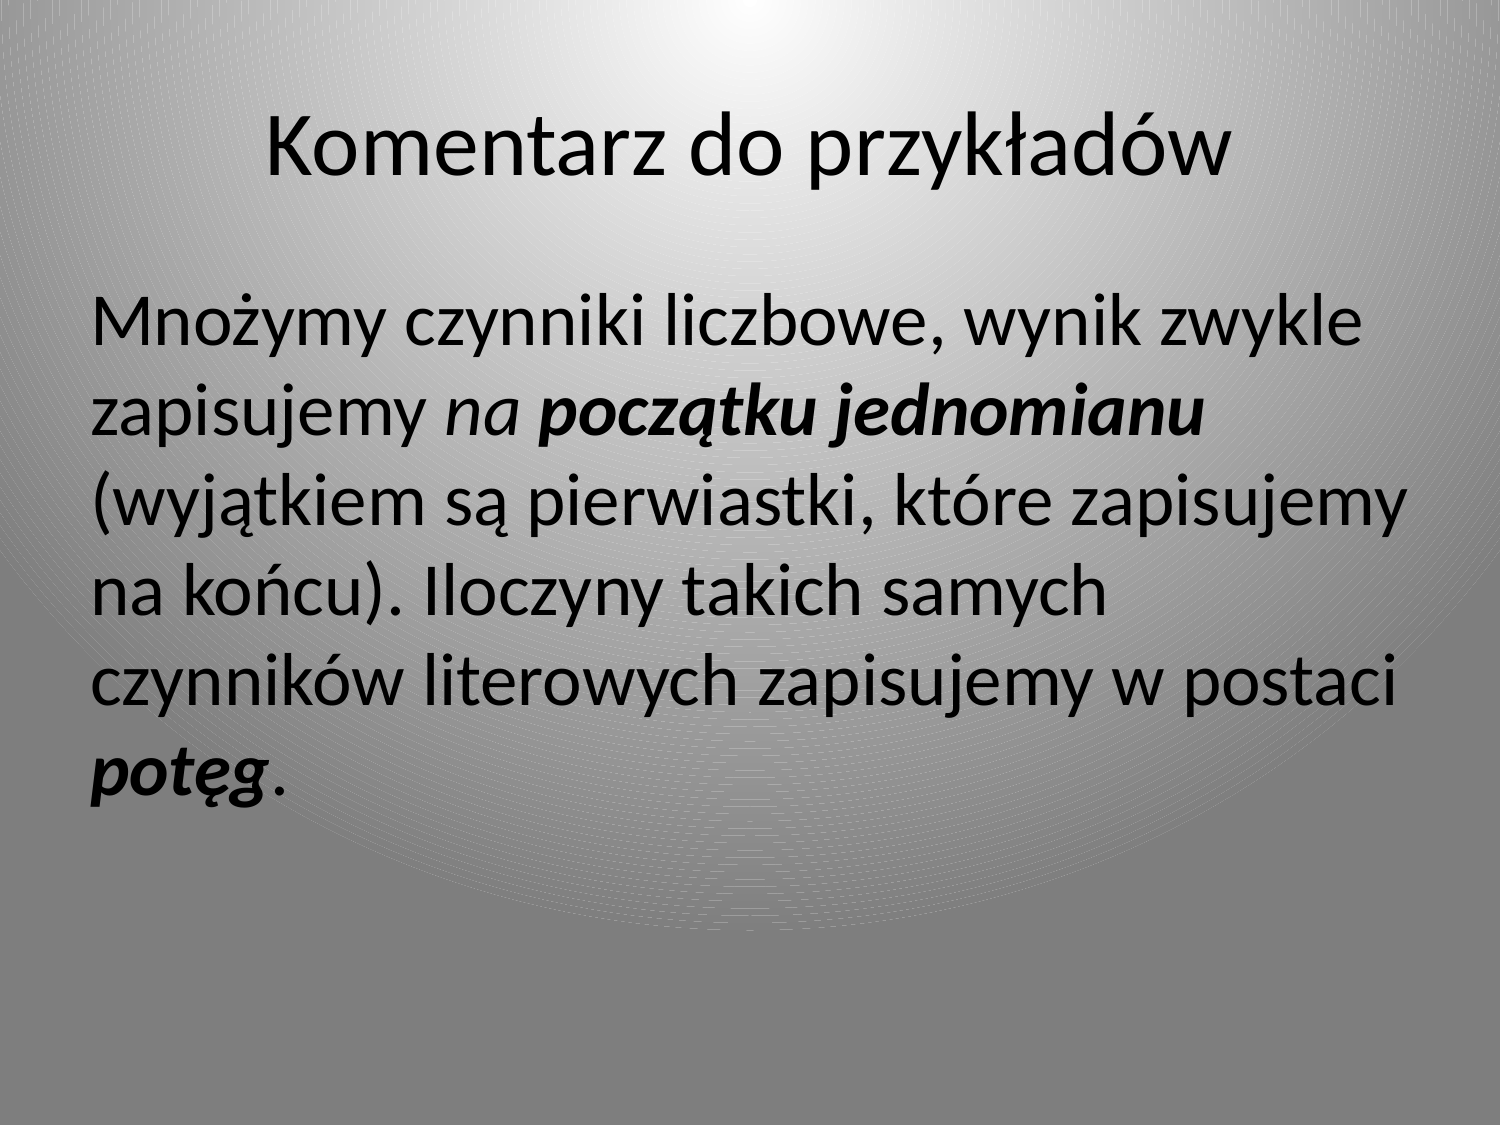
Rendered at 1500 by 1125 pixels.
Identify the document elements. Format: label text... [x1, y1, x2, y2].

title Komentarz do przykładów [75, 45, 1425, 233]
list Mnożymy czynniki liczbowe, wynik zwykle zapisujemy na początku jednomianu (wyjątkiem są pierwiastki, które zapisujemy na końcu). Iloczyny takich samych czynników literowych zapisujemy w postaci potęg. [75, 262, 1425, 1005]
